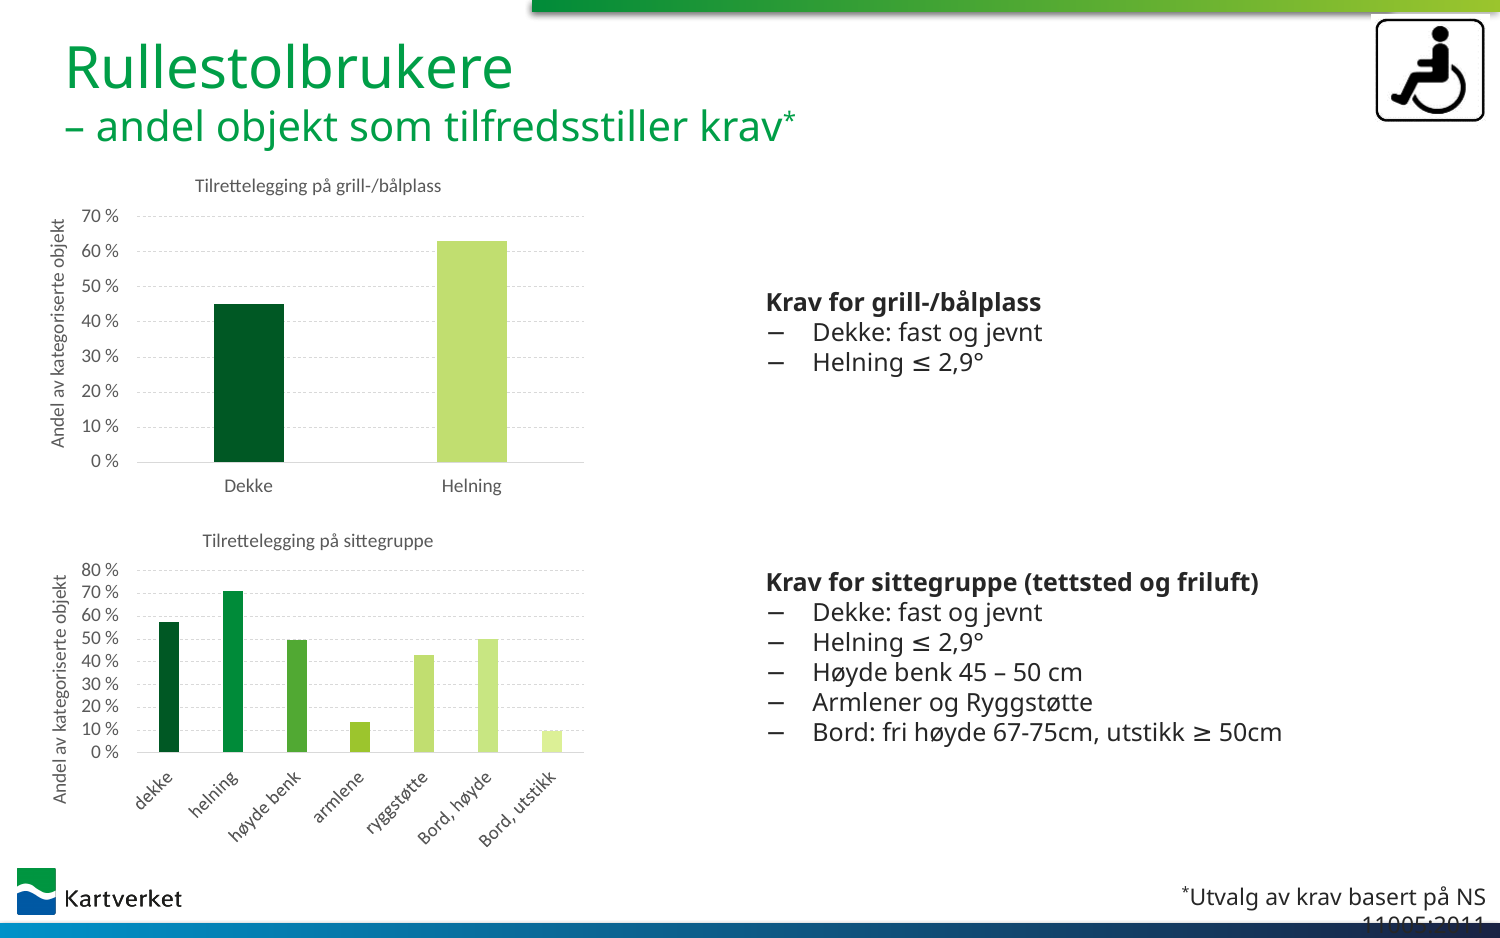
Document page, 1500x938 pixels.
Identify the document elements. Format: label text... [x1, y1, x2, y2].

text_box *Utvalg av krav basert på NS 11005:2011 [1068, 873, 1500, 938]
picture [1371, 13, 1491, 127]
picture [41, 520, 595, 859]
text_box Rullestolbrukere – andel objekt som tilfredsstiller krav* [49, 14, 1431, 158]
text_box Krav for grill-/bålplass Dekke: fast og jevnt Helning ≤ 2,9° [750, 279, 1452, 384]
text_box Krav for sittegruppe (tettsted og friluft) Dekke: fast og jevnt Helning ≤ 2,9° Høyde benk 45 – 50 cm Armlener og Ryggstøtte Bord: fri høyde 67-75cm, utstikk ≥ 50cm [750, 559, 1500, 754]
picture [41, 166, 595, 505]
